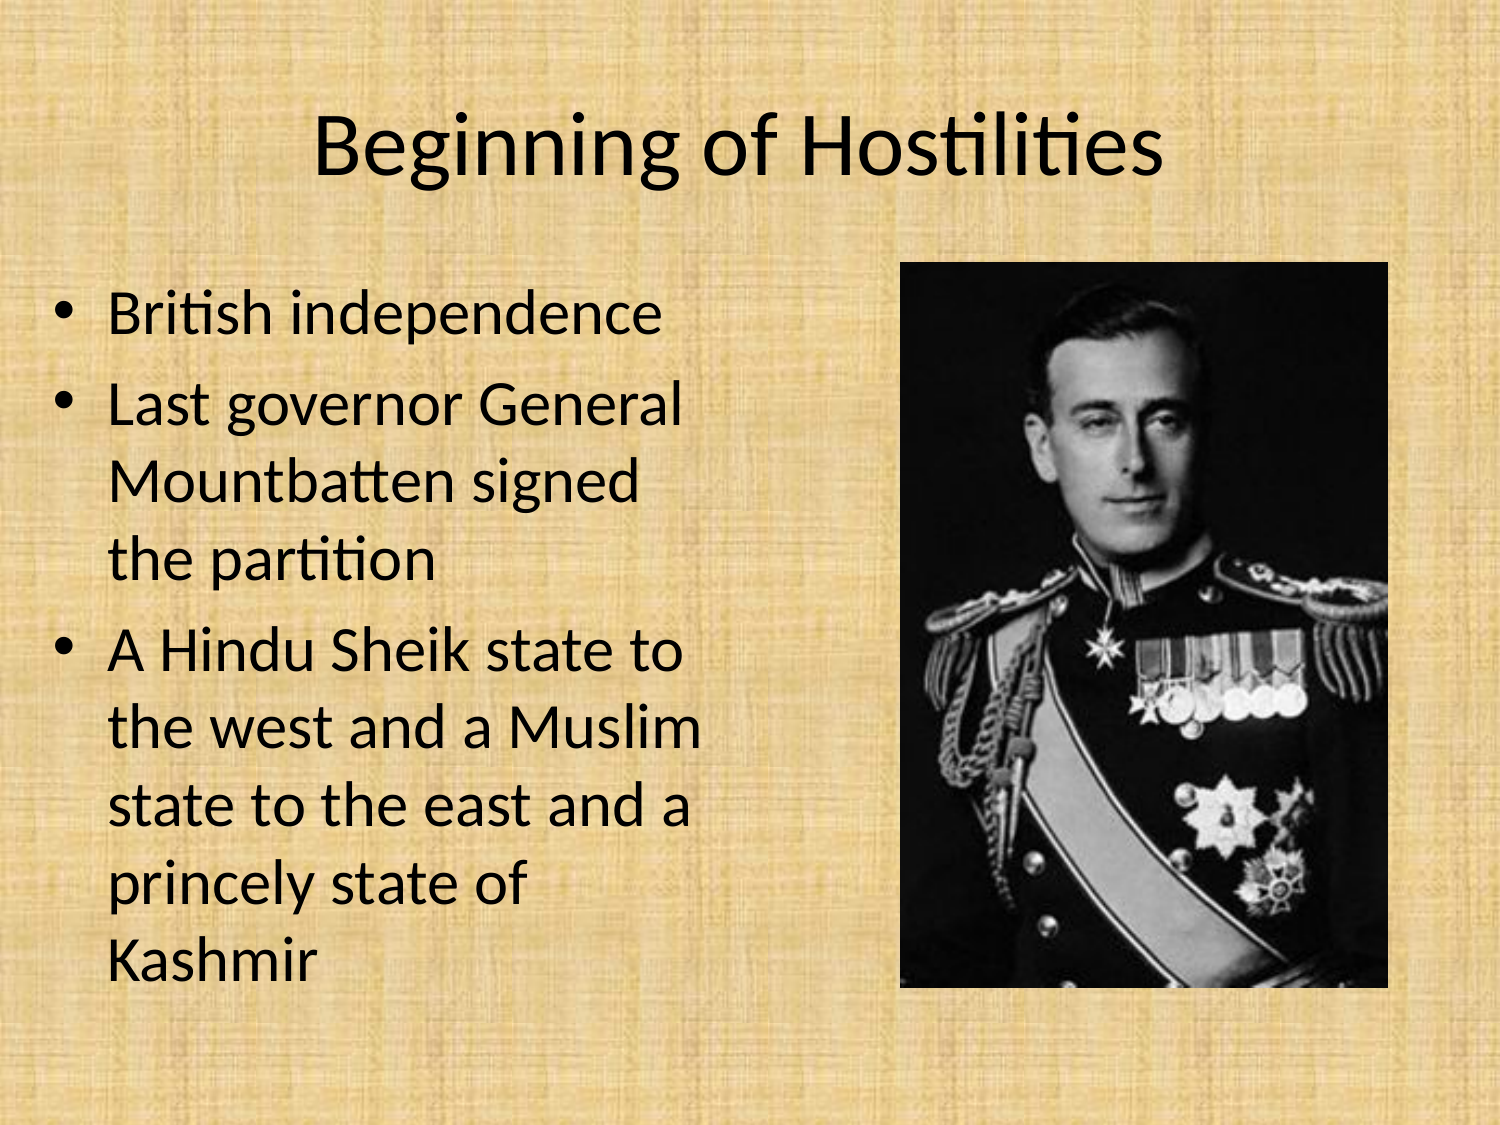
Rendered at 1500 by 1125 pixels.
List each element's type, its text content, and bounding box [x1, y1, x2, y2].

picture [0, 0, 1500, 1125]
list British independence Last governor General Mountbatten signed the partition A Hindu Sheik state to the west and a Muslim state to the east and a princely state of Kashmir [37, 262, 750, 1005]
title Beginning of Hostilities [75, 45, 1425, 233]
